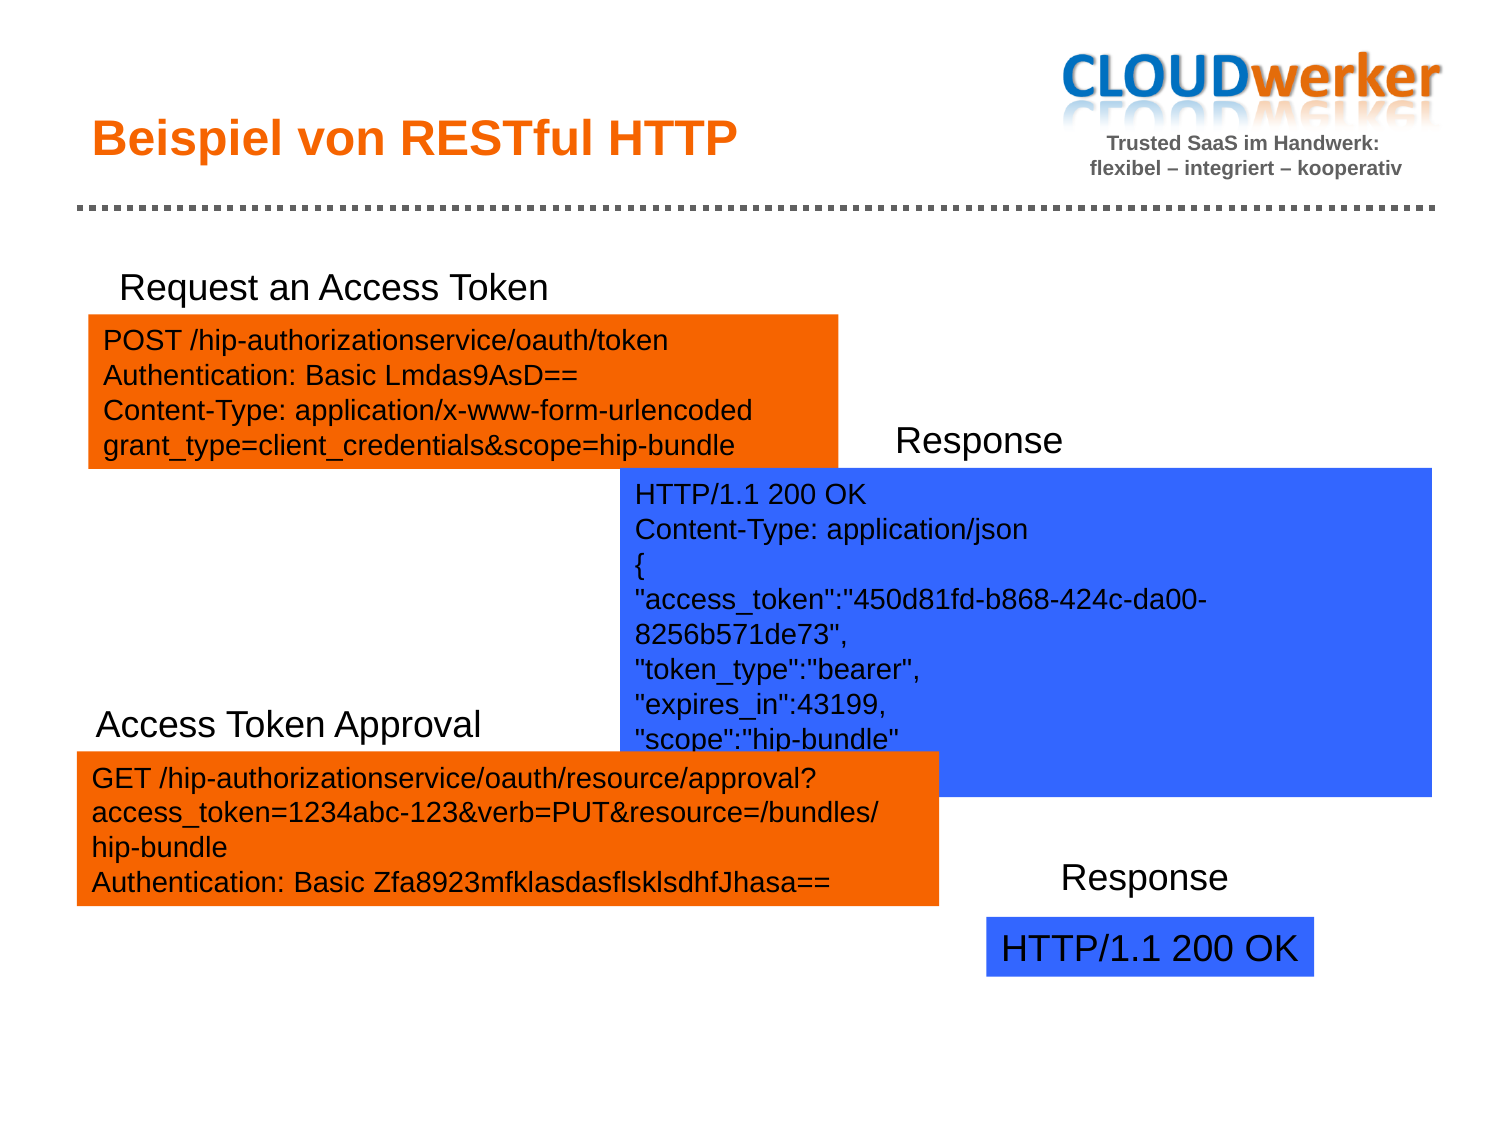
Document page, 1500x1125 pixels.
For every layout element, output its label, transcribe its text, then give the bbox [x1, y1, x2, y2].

text_box Response [1045, 846, 1244, 906]
picture [1436, 47, 1447, 147]
text_box Access Token Approval [80, 692, 497, 753]
text_box Request an Access Token [104, 255, 564, 316]
title Beispiel von RESTful HTTP [76, 18, 1436, 173]
text_box HTTP/1.1 200 OK Content-Type: application/json { "access_token":"450d81fd-b868-424c-da00-8256b571de73", "token_type":"bearer", "expires_in":43199, "scope":"hip-bundle" } [620, 467, 1432, 798]
text_box GET /hip-authorizationservice/oauth/resource/approval? access_token=1234abc-123&verb=PUT&resource=/bundles/hip-bundle Authentication: Basic Zfa8923mfklasdasflsklsdhfJhasa== [76, 751, 940, 907]
text_box HTTP/1.1 200 OK [986, 916, 1315, 977]
text_box POST /hip-authorizationservice/oauth/token Authentication: Basic Lmdas9AsD== Content-Type: application/x-www-form-urlencoded grant_type=client_credentials&scope=hip-bundle [88, 314, 839, 469]
text_box Response [880, 408, 1079, 469]
